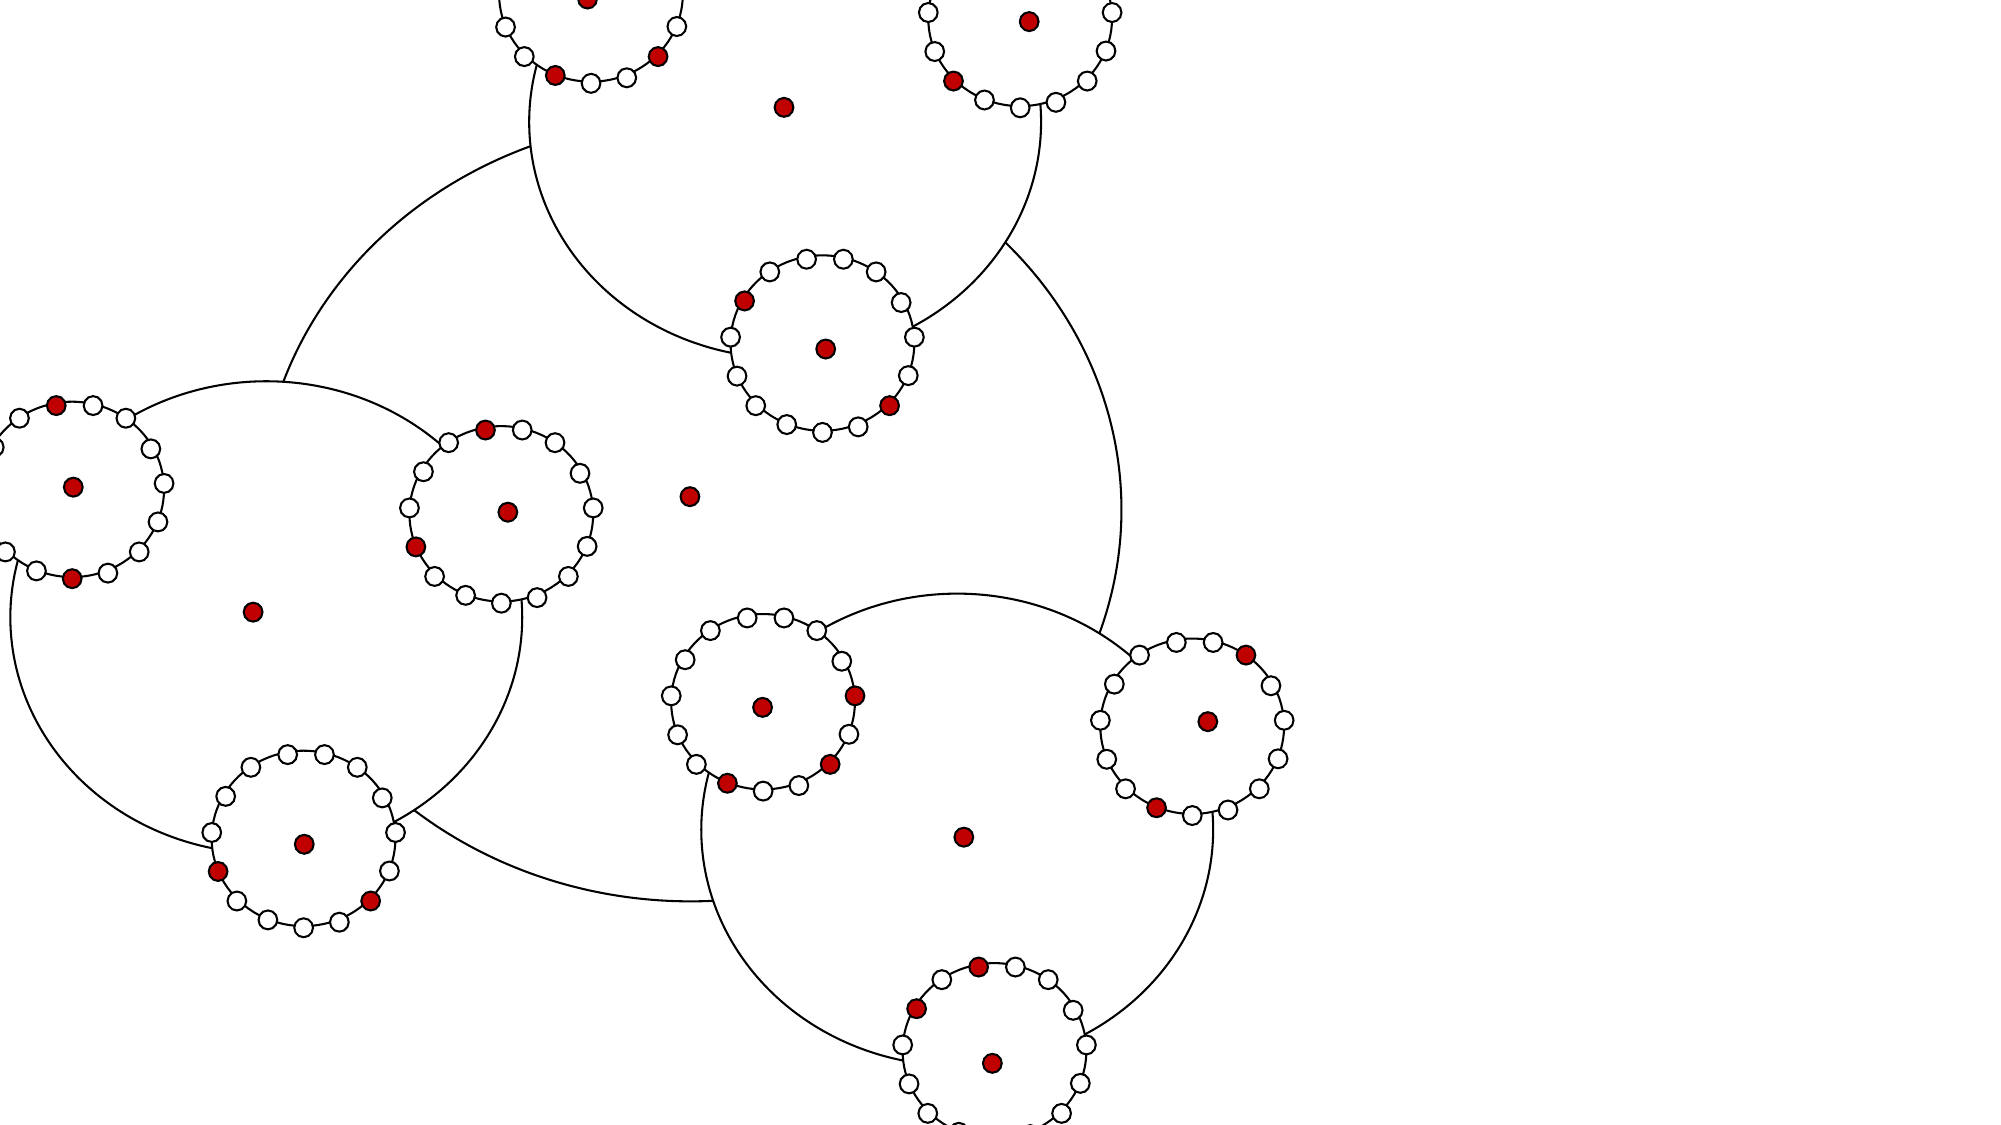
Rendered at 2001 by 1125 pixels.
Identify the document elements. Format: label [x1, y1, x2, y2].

text_box [773, 96, 795, 118]
text_box [0, 381, 603, 938]
text_box [528, 0, 1043, 352]
text_box [721, 249, 924, 442]
text_box [661, 593, 1294, 1125]
text_box [679, 486, 701, 508]
text_box [282, 145, 1123, 902]
text_box [918, 0, 1122, 118]
text_box [489, 0, 693, 93]
